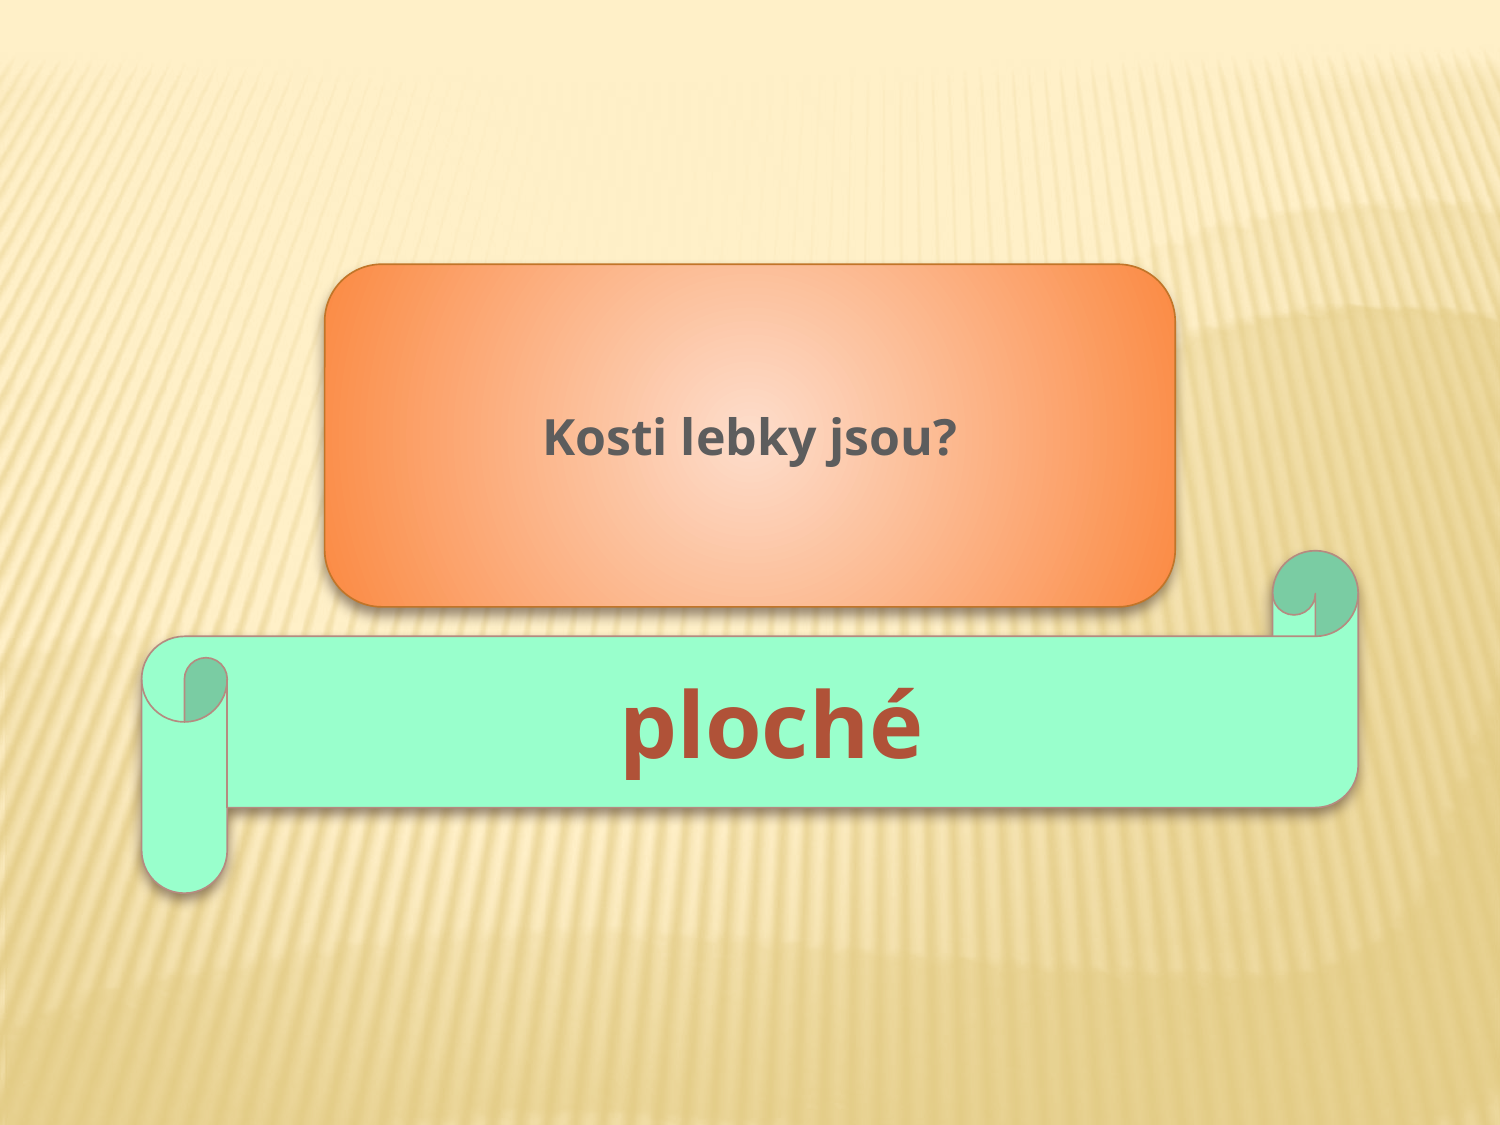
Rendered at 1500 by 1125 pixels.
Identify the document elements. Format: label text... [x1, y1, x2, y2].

text_box Kosti lebky jsou? [323, 263, 1177, 608]
text_box ploché [140, 549, 1360, 895]
